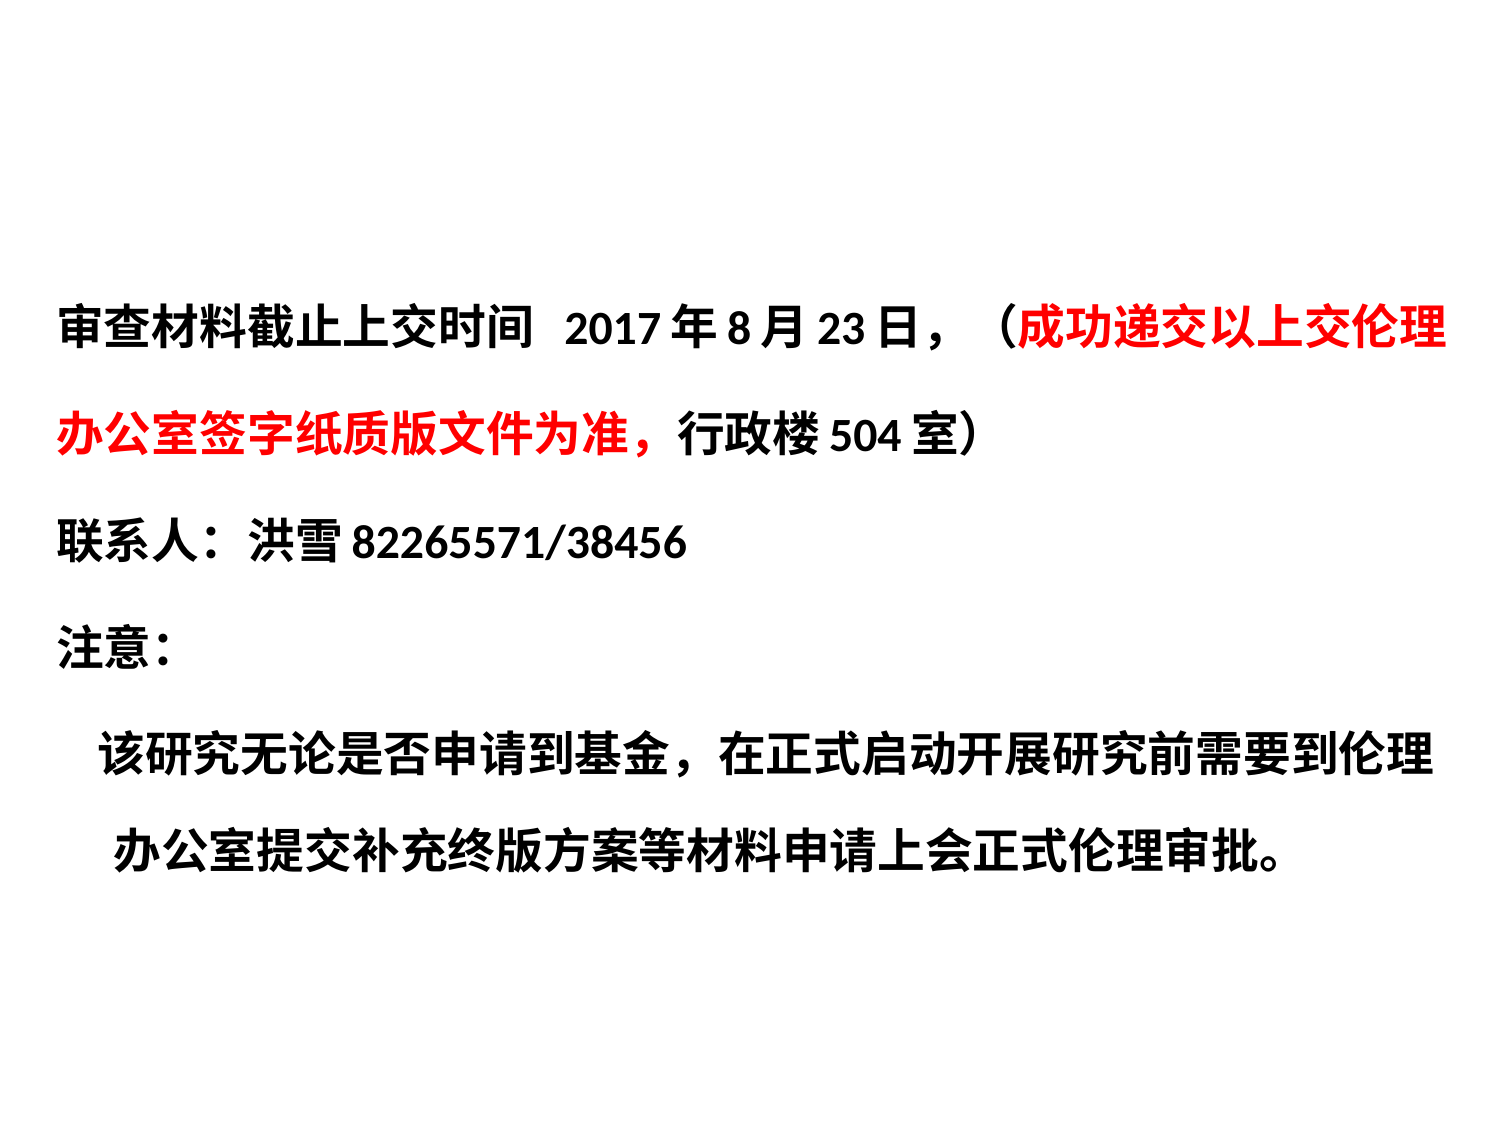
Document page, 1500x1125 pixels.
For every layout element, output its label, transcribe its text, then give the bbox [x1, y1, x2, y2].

list 审查材料截止上交时间 2017年8月23日，（成功递交以上交伦理 办公室签字纸质版文件为准，行政楼504室） 联系人：洪雪82265571/38456 注意： 该研究无论是否申请到基金，在正式启动开展研究前需要到伦理办公室提交补充终版方案等材料申请上会正式伦理审批。 [41, 137, 1471, 894]
